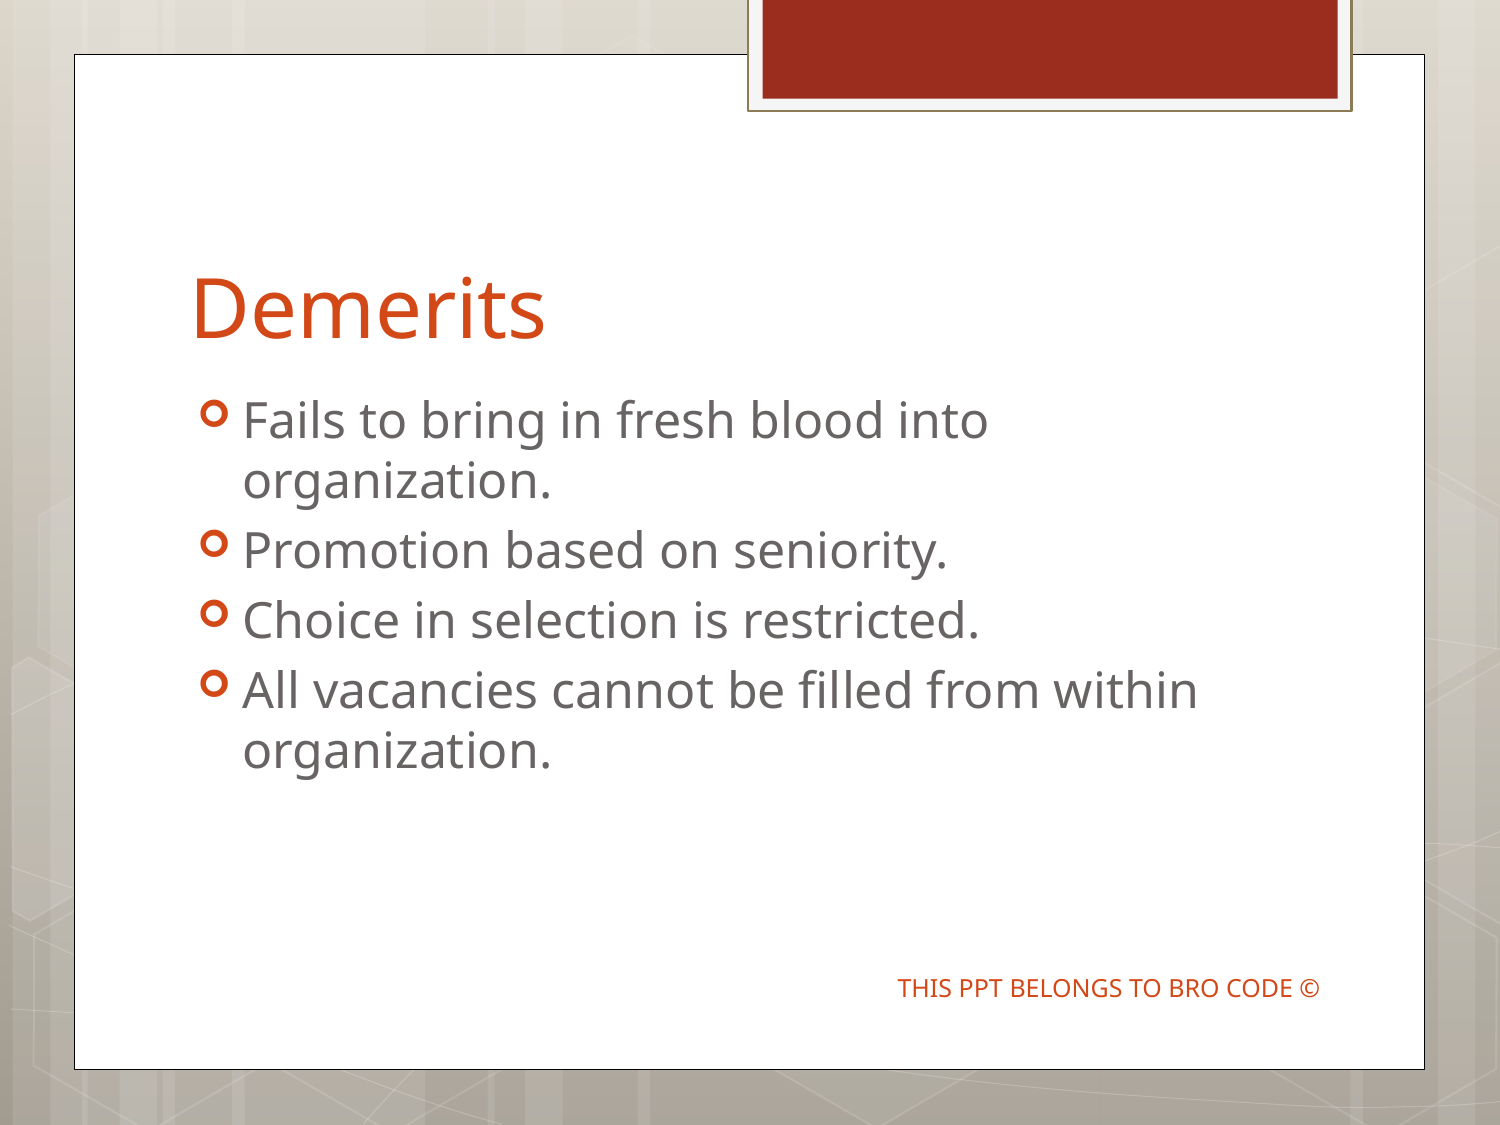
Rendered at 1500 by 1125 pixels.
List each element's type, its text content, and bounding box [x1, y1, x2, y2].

title Demerits [174, 174, 1328, 363]
list Fails to bring in fresh blood into organization. Promotion based on seniority. Choice in selection is restricted. All vacancies cannot be filled from within organization. [171, 381, 1283, 1000]
footer THIS PPT BELONGS TO BRO CODE © [761, 960, 1336, 1020]
